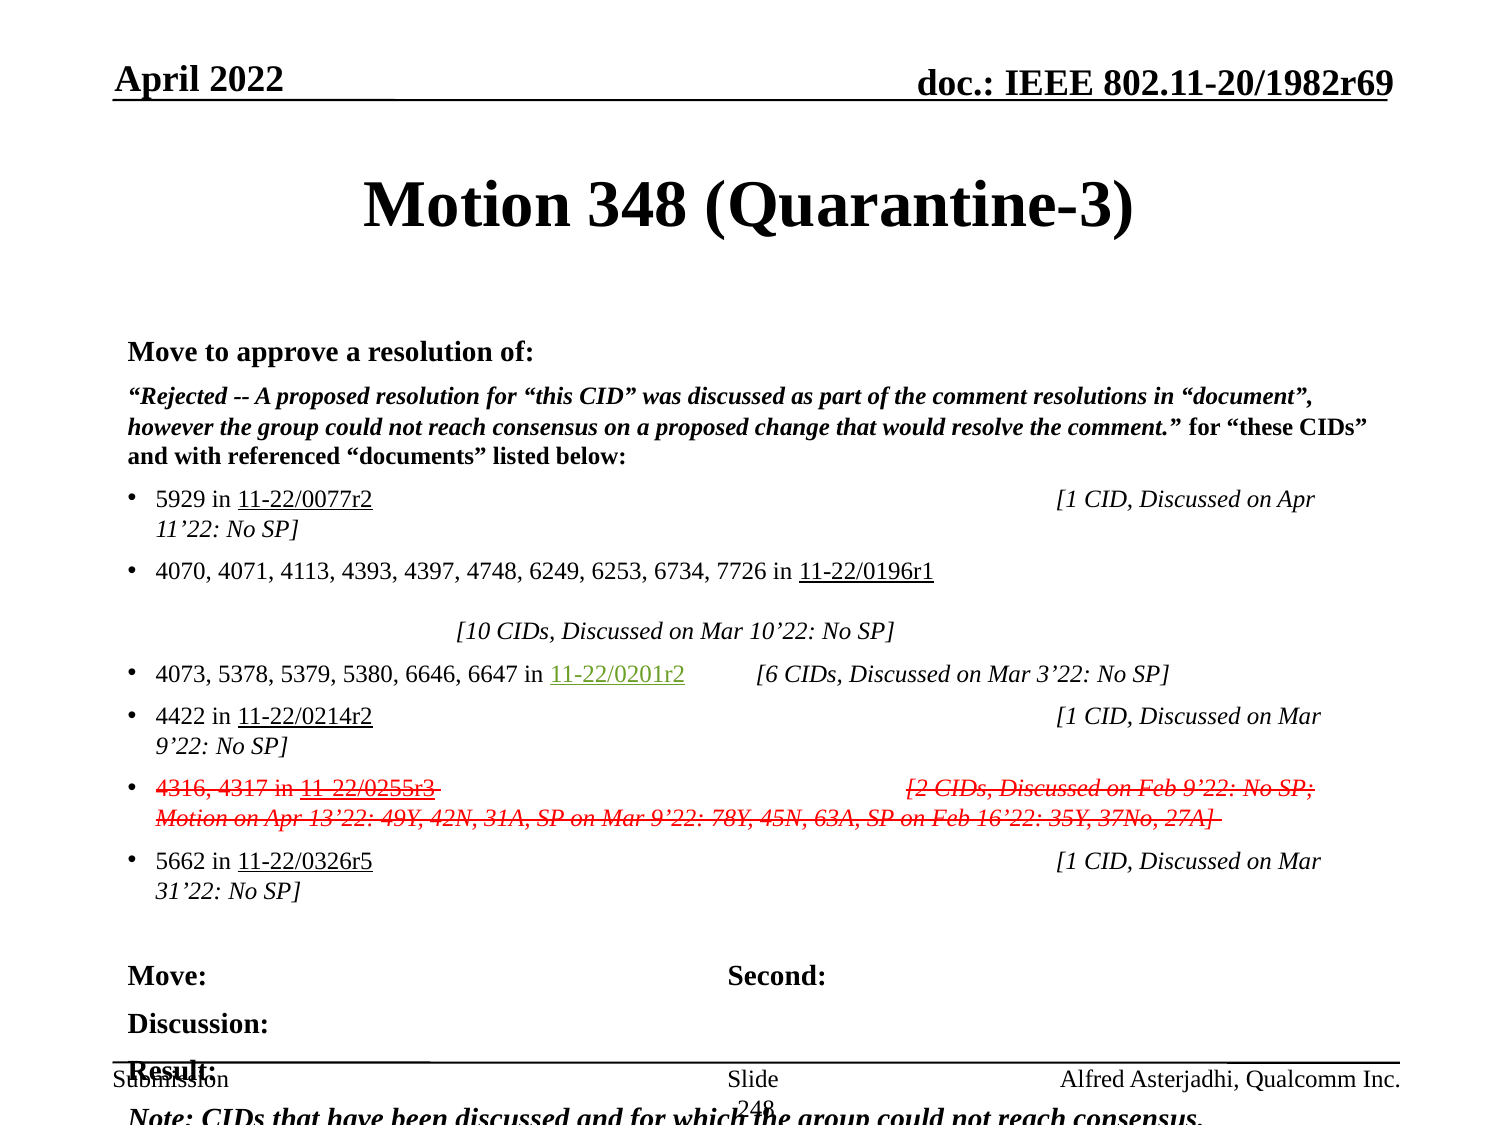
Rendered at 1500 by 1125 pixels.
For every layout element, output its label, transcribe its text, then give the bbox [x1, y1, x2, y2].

slide_number Slide 248 [712, 1061, 800, 1123]
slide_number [114, 54, 423, 100]
list Move to approve a resolution of: “Rejected -- A proposed resolution for “this CID” was discussed as part of the comment resolutions in “document”, however the group could not reach consensus on a proposed change that would resolve the comment.” for “these CIDs” and with referenced “documents” listed below: 5929 in 11-22/0077r2 [1 CID, Discussed on Apr 11’22: No SP] 4070, 4071, 4113, 4393, 4397, 4748, 6249, 6253, 6734, 7726 in 11-22/0196r1 [10 CIDs, Discussed on Mar 10’22: No SP] 4073, 5378, 5379, 5380, 6646, 6647 in 11-22/0201r2 [6 CIDs, Discussed on Mar 3’22: No SP] 4422 in 11-22/0214r2 [1 CID, Discussed on Mar 9’22: No SP] 4316, 4317 in 11-22/0255r3 [2 CIDs, Discussed on Feb 9’22: No SP; Motion on Apr 13’22: 49Y, 42N, 31A, SP on Mar 9’22: 78Y, 45N, 63A, SP on Feb 16’22: 35Y, 37No, 27A] 5662 in 11-22/0326r5 [1 CID, Discussed on Mar 31’22: No SP] Move: Second: Discussion: Result: Note: CIDs that have been discussed and for which the group could not reach consensus. [112, 324, 1388, 1063]
title Motion 348 (Quarantine-3) [112, 112, 1388, 288]
footer Alfred Asterjadhi, Qualcomm Inc. [878, 1061, 1402, 1093]
